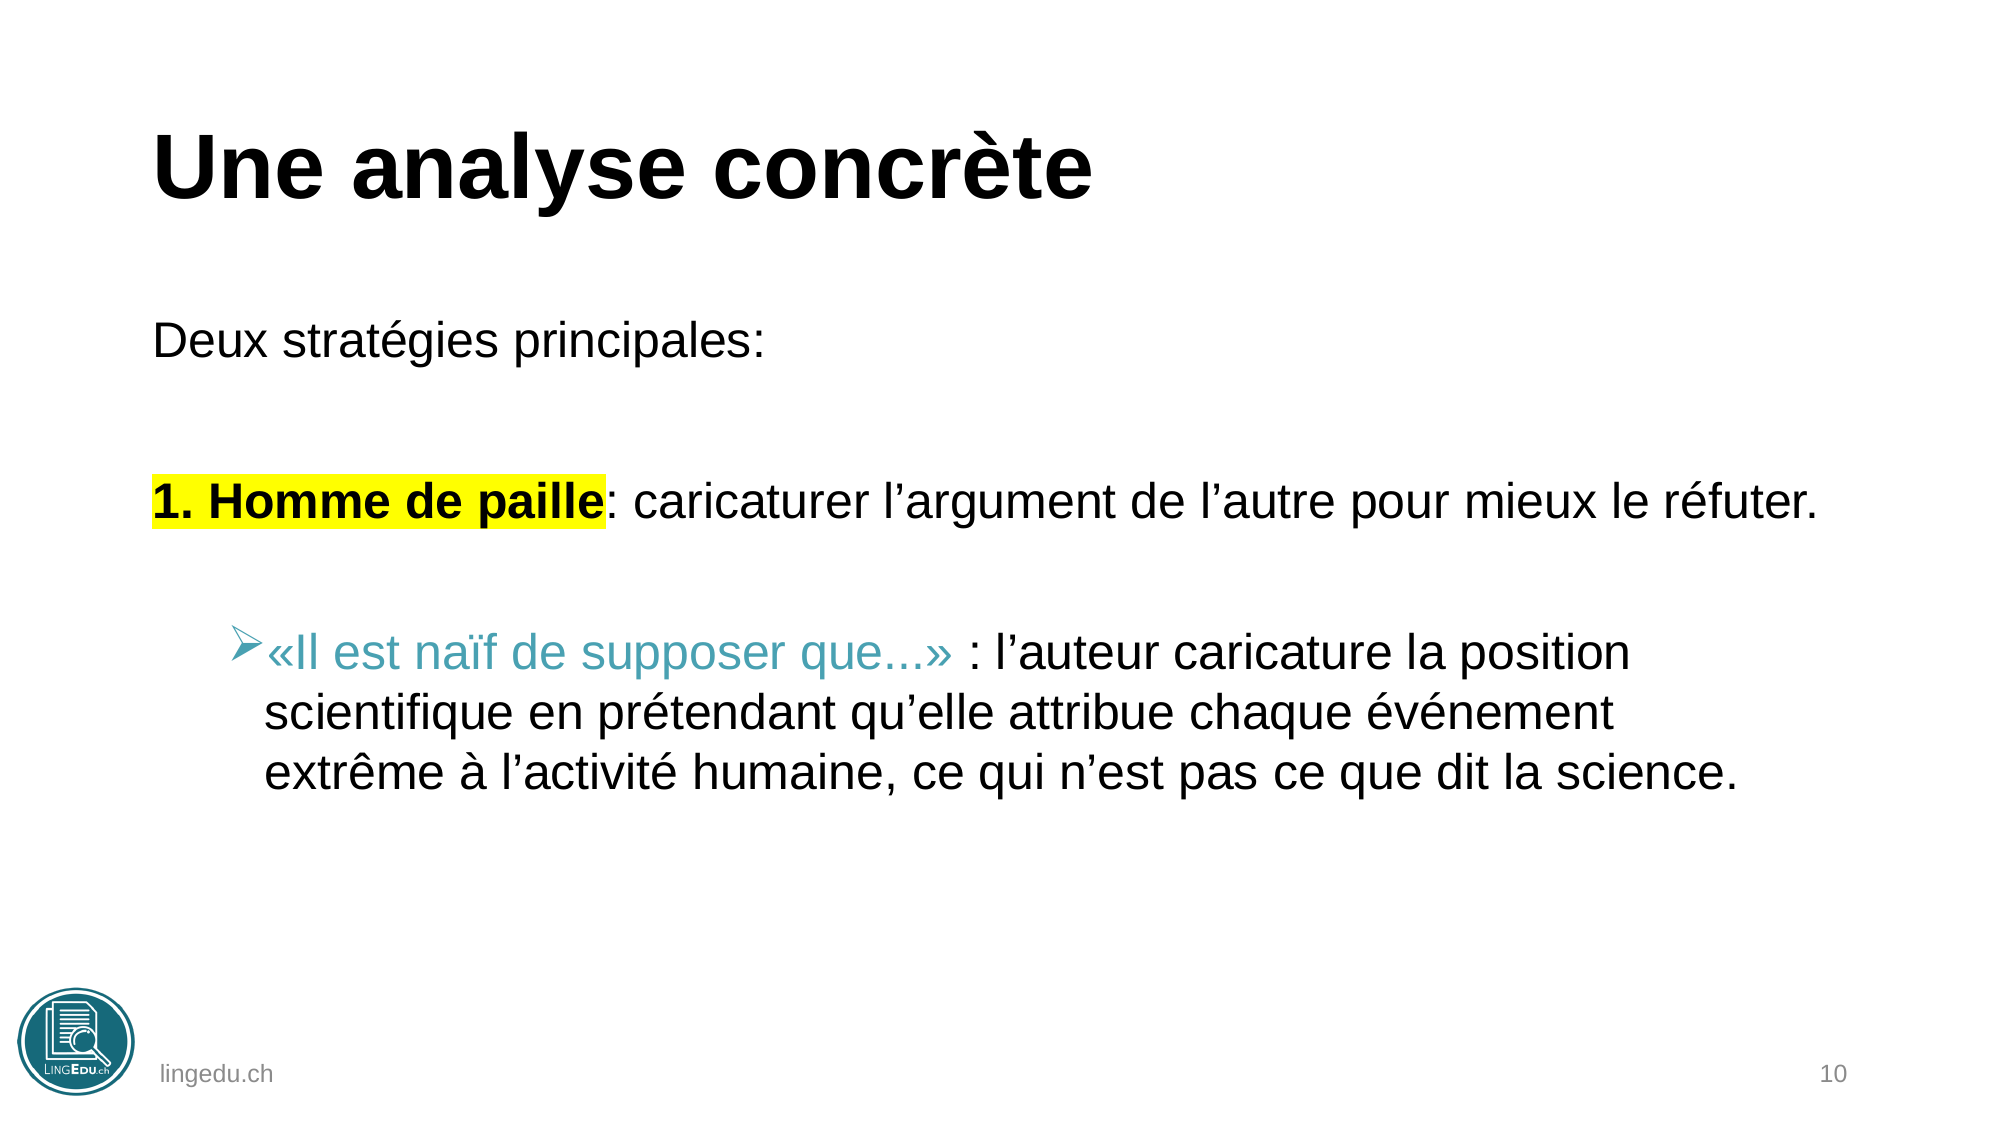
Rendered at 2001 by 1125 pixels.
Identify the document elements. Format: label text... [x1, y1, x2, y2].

title Une analyse concrète [137, 59, 1863, 278]
footer lingedu.ch [137, 1042, 297, 1103]
picture [17, 987, 135, 1096]
list Deux stratégies principales: 1. Homme de paille: caricaturer l’argument de l’autre pour mieux le réfuter. «Il est naïf de supposer que...» : l’auteur caricature la position scientifique en prétendant qu’elle attribue chaque événement extrême à l’activité humaine, ce qui n’est pas ce que dit la science. [137, 299, 1863, 1014]
slide_number 10 [1768, 1042, 1863, 1103]
